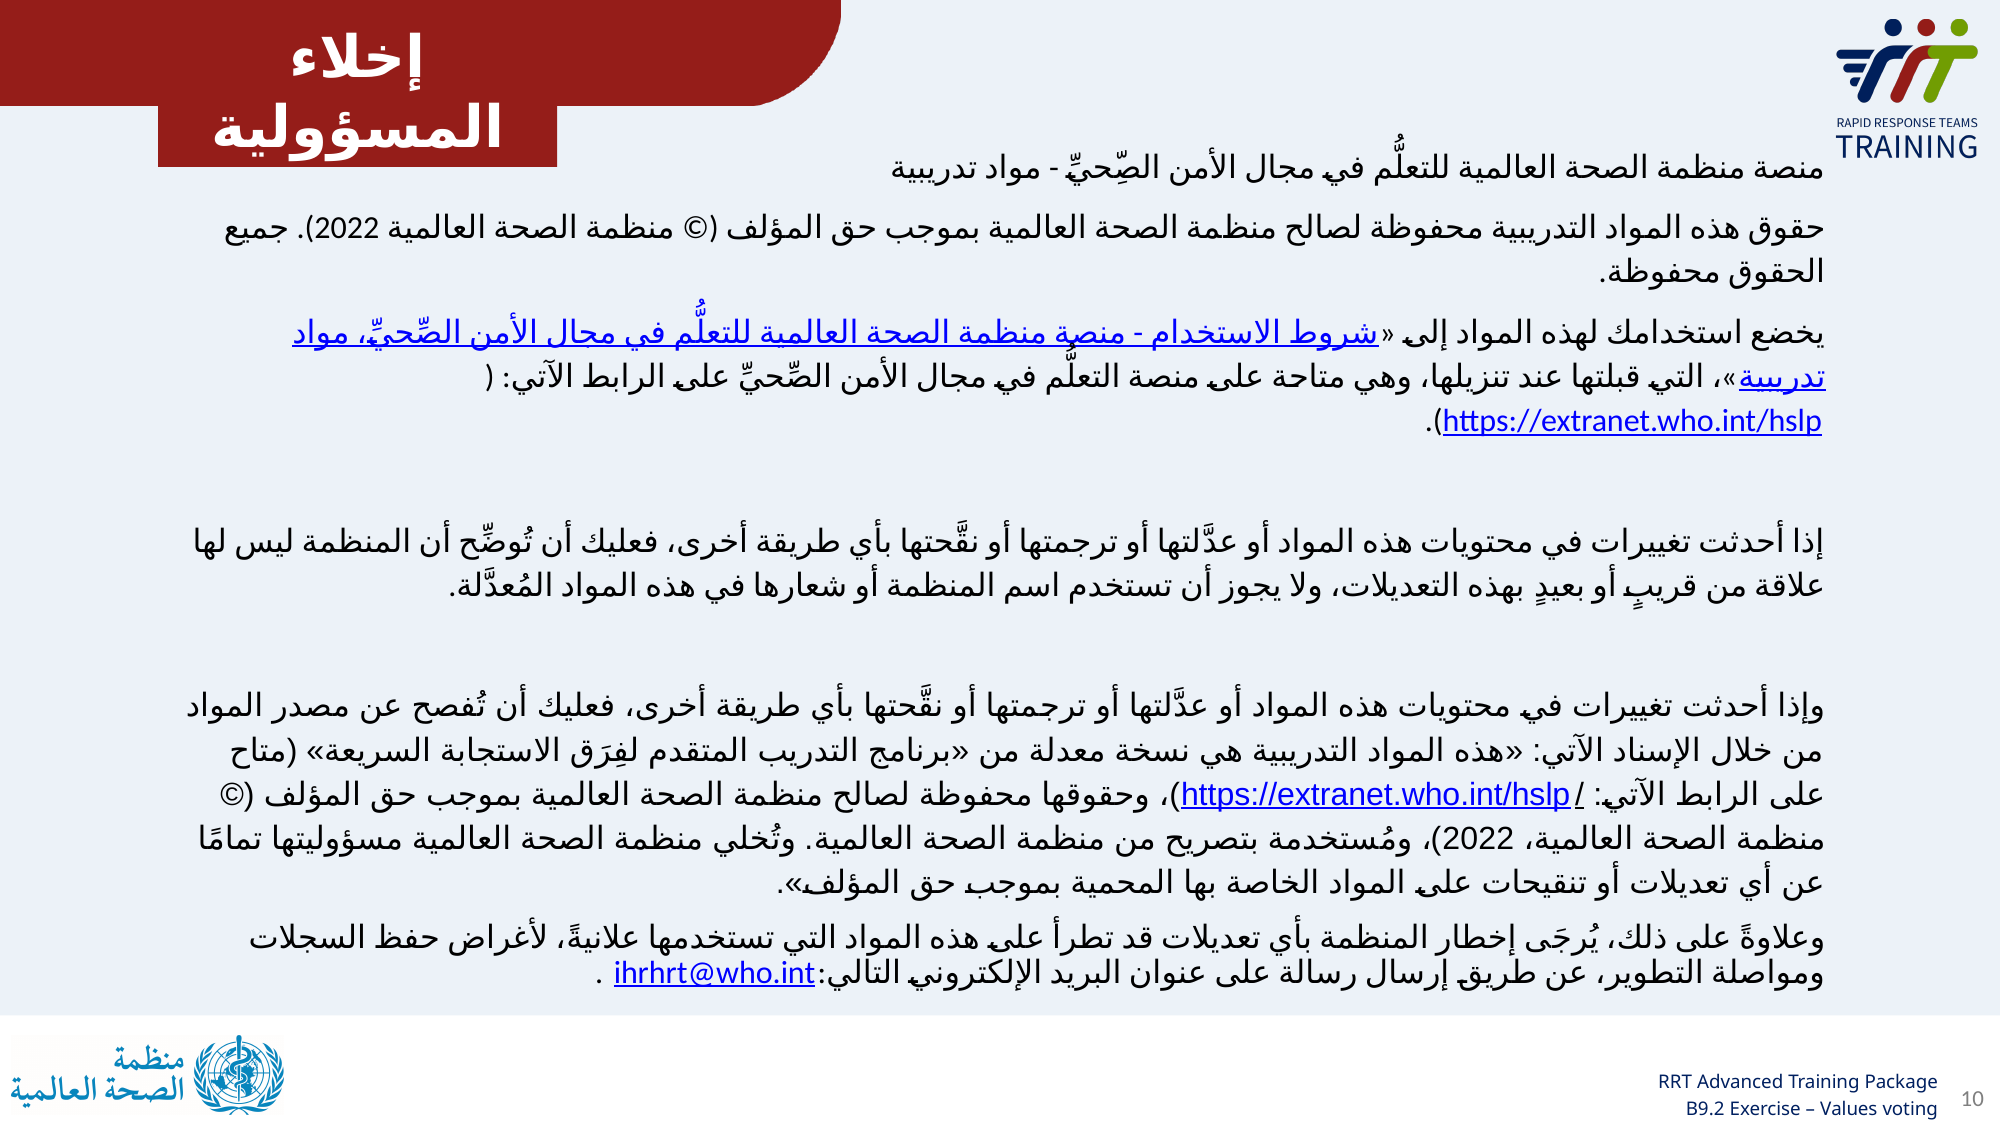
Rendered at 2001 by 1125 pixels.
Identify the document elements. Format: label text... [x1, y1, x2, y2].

text_box إخلاء المسؤولية [158, 11, 558, 167]
picture [0, 0, 841, 106]
list منصة منظمة الصحة العالمية للتعلُّم في مجال الأمن الصِّحيِّ - مواد تدريبية حقوق هذه المواد التدريبية محفوظة لصالح منظمة الصحة العالمية بموجب حق المؤلف (© منظمة الصحة العالمية 2022). جميع الحقوق محفوظة. يخضع استخدامك لهذه المواد إلى «شروط الاستخدام - منصة منظمة الصحة العالمية للتعلُّم في مجال الأمن الصِّحيِّ، مواد تدريبية»، التي قبلتها عند تنزيلها، وهي متاحة على منصة التعلُّم في مجال الأمن الصِّحيِّ على الرابط الآتي: (https://extranet.who.int/hslp). إذا أحدثت تغييرات في محتويات هذه المواد أو عدَّلتها أو ترجمتها أو نقَّحتها بأي طريقة أخرى، فعليك أن تُوضِّح أن المنظمة ليس لها علاقة من قريبٍ أو بعيدٍ بهذه التعديلات، ولا يجوز أن تستخدم اسم المنظمة أو شعارها في هذه المواد المُعدَّلة. وإذا أحدثت تغييرات في محتويات هذه المواد أو عدَّلتها أو ترجمتها أو نقَّحتها بأي طريقة أخرى، فعليك أن تُفصح عن مصدر المواد من خلال الإسناد الآتي: «هذه المواد التدريبية هي نسخة معدلة من «برنامج التدريب المتقدم لفِرَق الاستجابة السريعة» (متاح على الرابط الآتي: https://extranet.who.int/hslp/)، وحقوقها محفوظة لصالح منظمة الصحة العالمية بموجب حق المؤلف (© منظمة الصحة العالمية، 2022)، ومُستخدمة بتصريح من منظمة الصحة العالمية. وتُخلي منظمة الصحة العالمية مسؤوليتها تمامًا عن أي تعديلات أو تنقيحات على المواد الخاصة بها المحمية بموجب حق المؤلف». وعلاوةً على ذلك، يُرجَى إخطار المنظمة بأي تعديلات قد تطرأ على هذه المواد التي تستخدمها علانيةً، لأغراض حفظ السجلات ومواصلة التطوير، عن طريق إرسال رسالة على عنوان البريد الإلكتروني التالي:ihrhrt@who.int . [173, 140, 1827, 996]
picture [241, 1050, 247, 1059]
picture [1835, 19, 1978, 167]
picture [11, 1035, 284, 1115]
